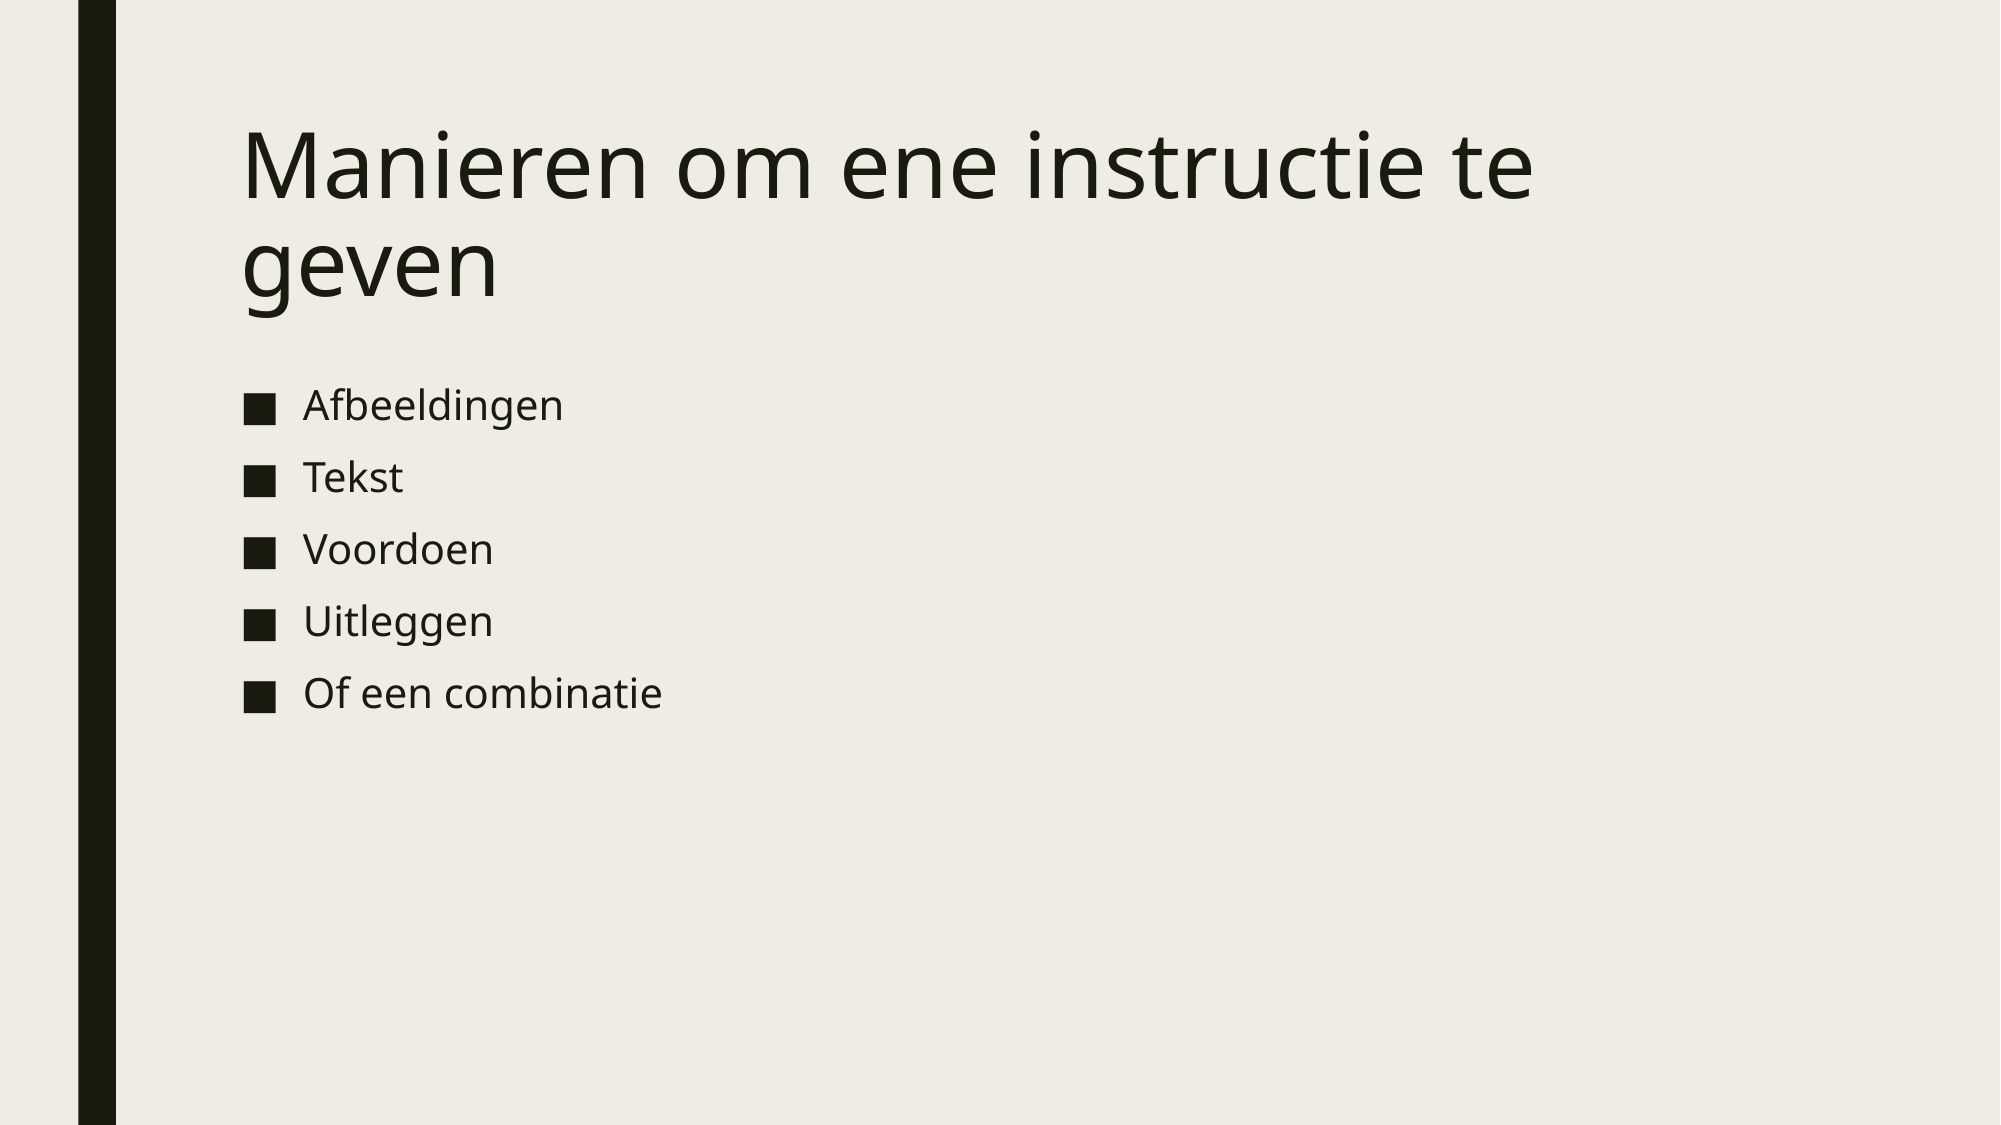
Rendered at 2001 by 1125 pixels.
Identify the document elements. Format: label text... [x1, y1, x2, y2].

list Afbeeldingen Tekst Voordoen Uitleggen Of een combinatie [225, 375, 1800, 963]
title Manieren om ene instructie te geven [225, 112, 1800, 357]
